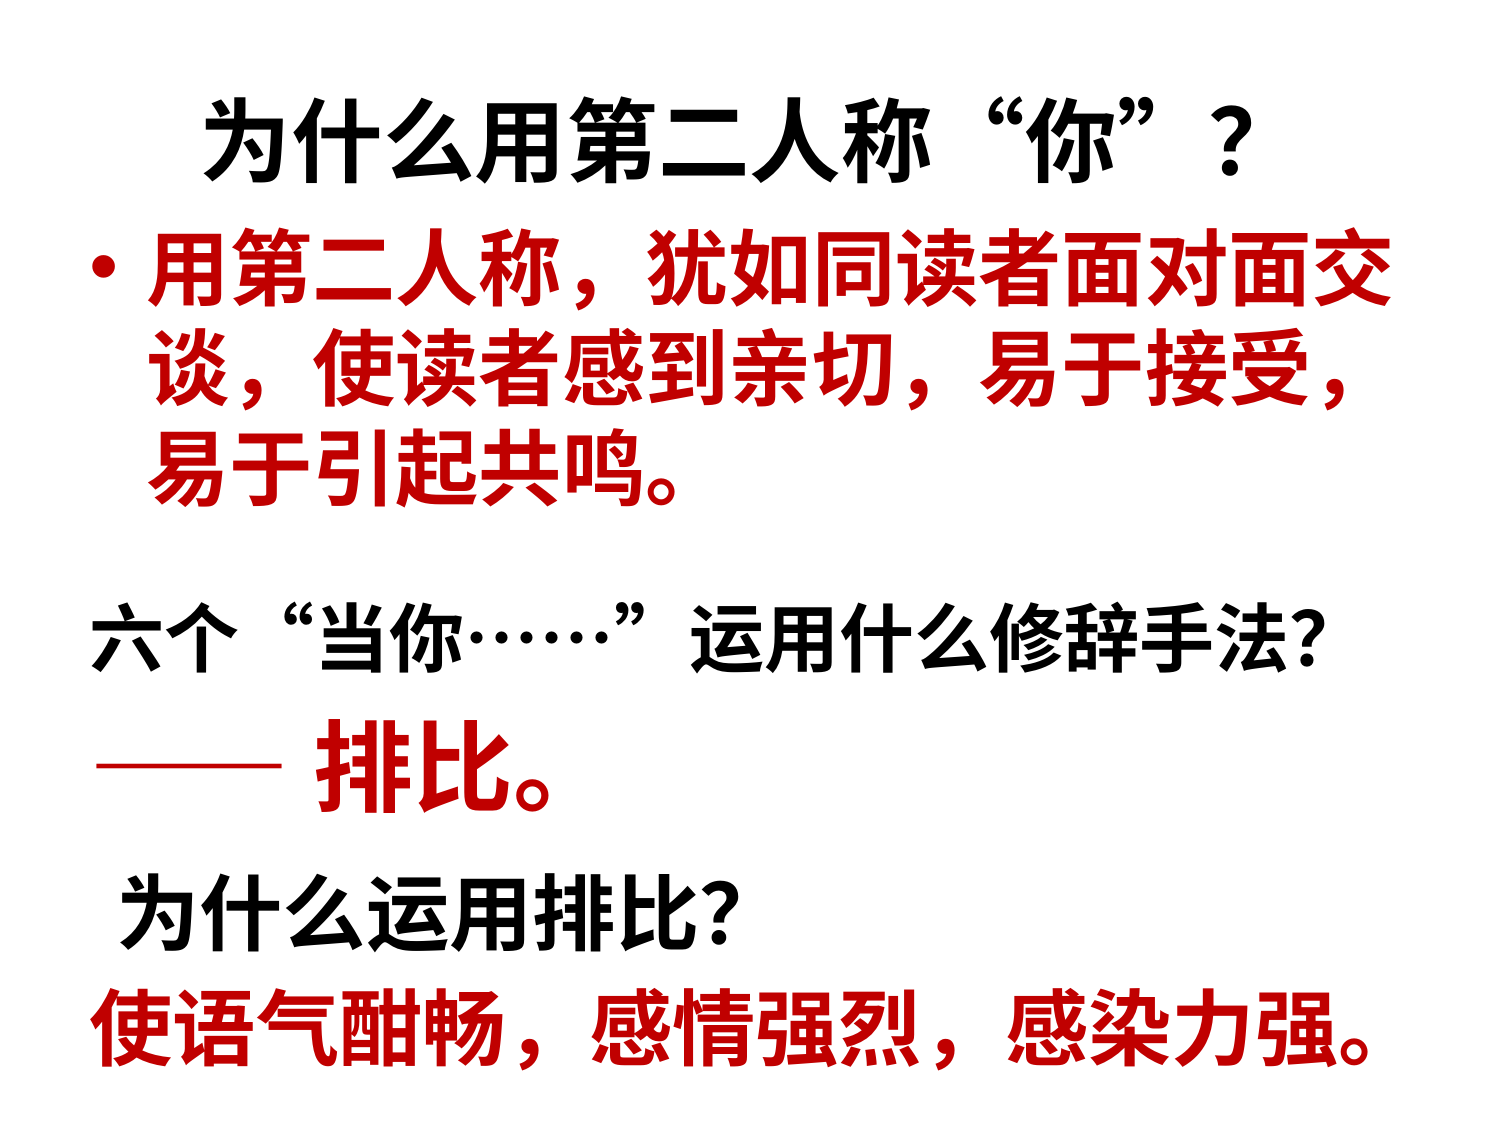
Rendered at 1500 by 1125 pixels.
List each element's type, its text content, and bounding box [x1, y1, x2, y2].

text_box ——排比。 [74, 697, 1188, 833]
title 为什么用第二人称“你”？ [74, 44, 1426, 208]
text_box 六个“当你……”运用什么修辞手法？ [75, 542, 1442, 731]
text_box 为什么运用排比？ [101, 853, 1302, 969]
list 用第二人称，犹如同读者面对面交谈，使读者感到亲切，易于接受，易于引起共鸣。 [74, 208, 1426, 544]
text_box 使语气酣畅，感情强烈，感染力强。 [75, 969, 1375, 1085]
